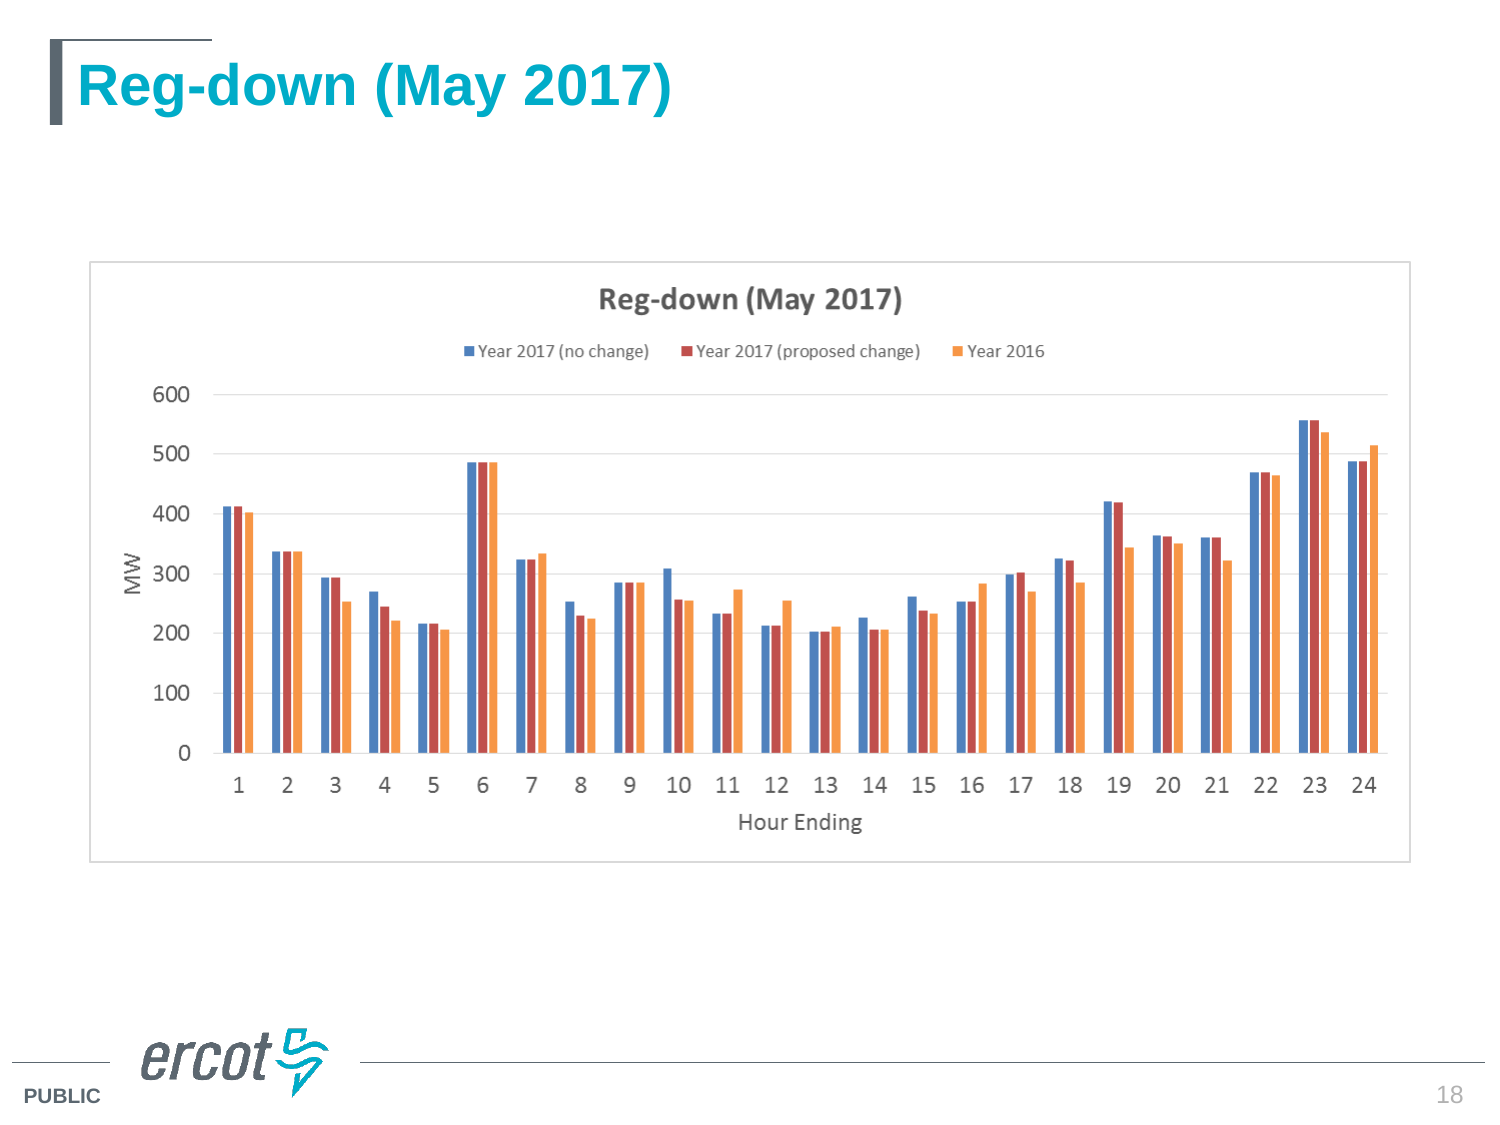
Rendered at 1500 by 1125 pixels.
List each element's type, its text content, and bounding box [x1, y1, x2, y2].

picture [89, 261, 1411, 864]
slide_number 18 [1412, 1076, 1488, 1112]
title Reg-down (May 2017) [62, 39, 1450, 228]
picture [137, 1024, 332, 1100]
